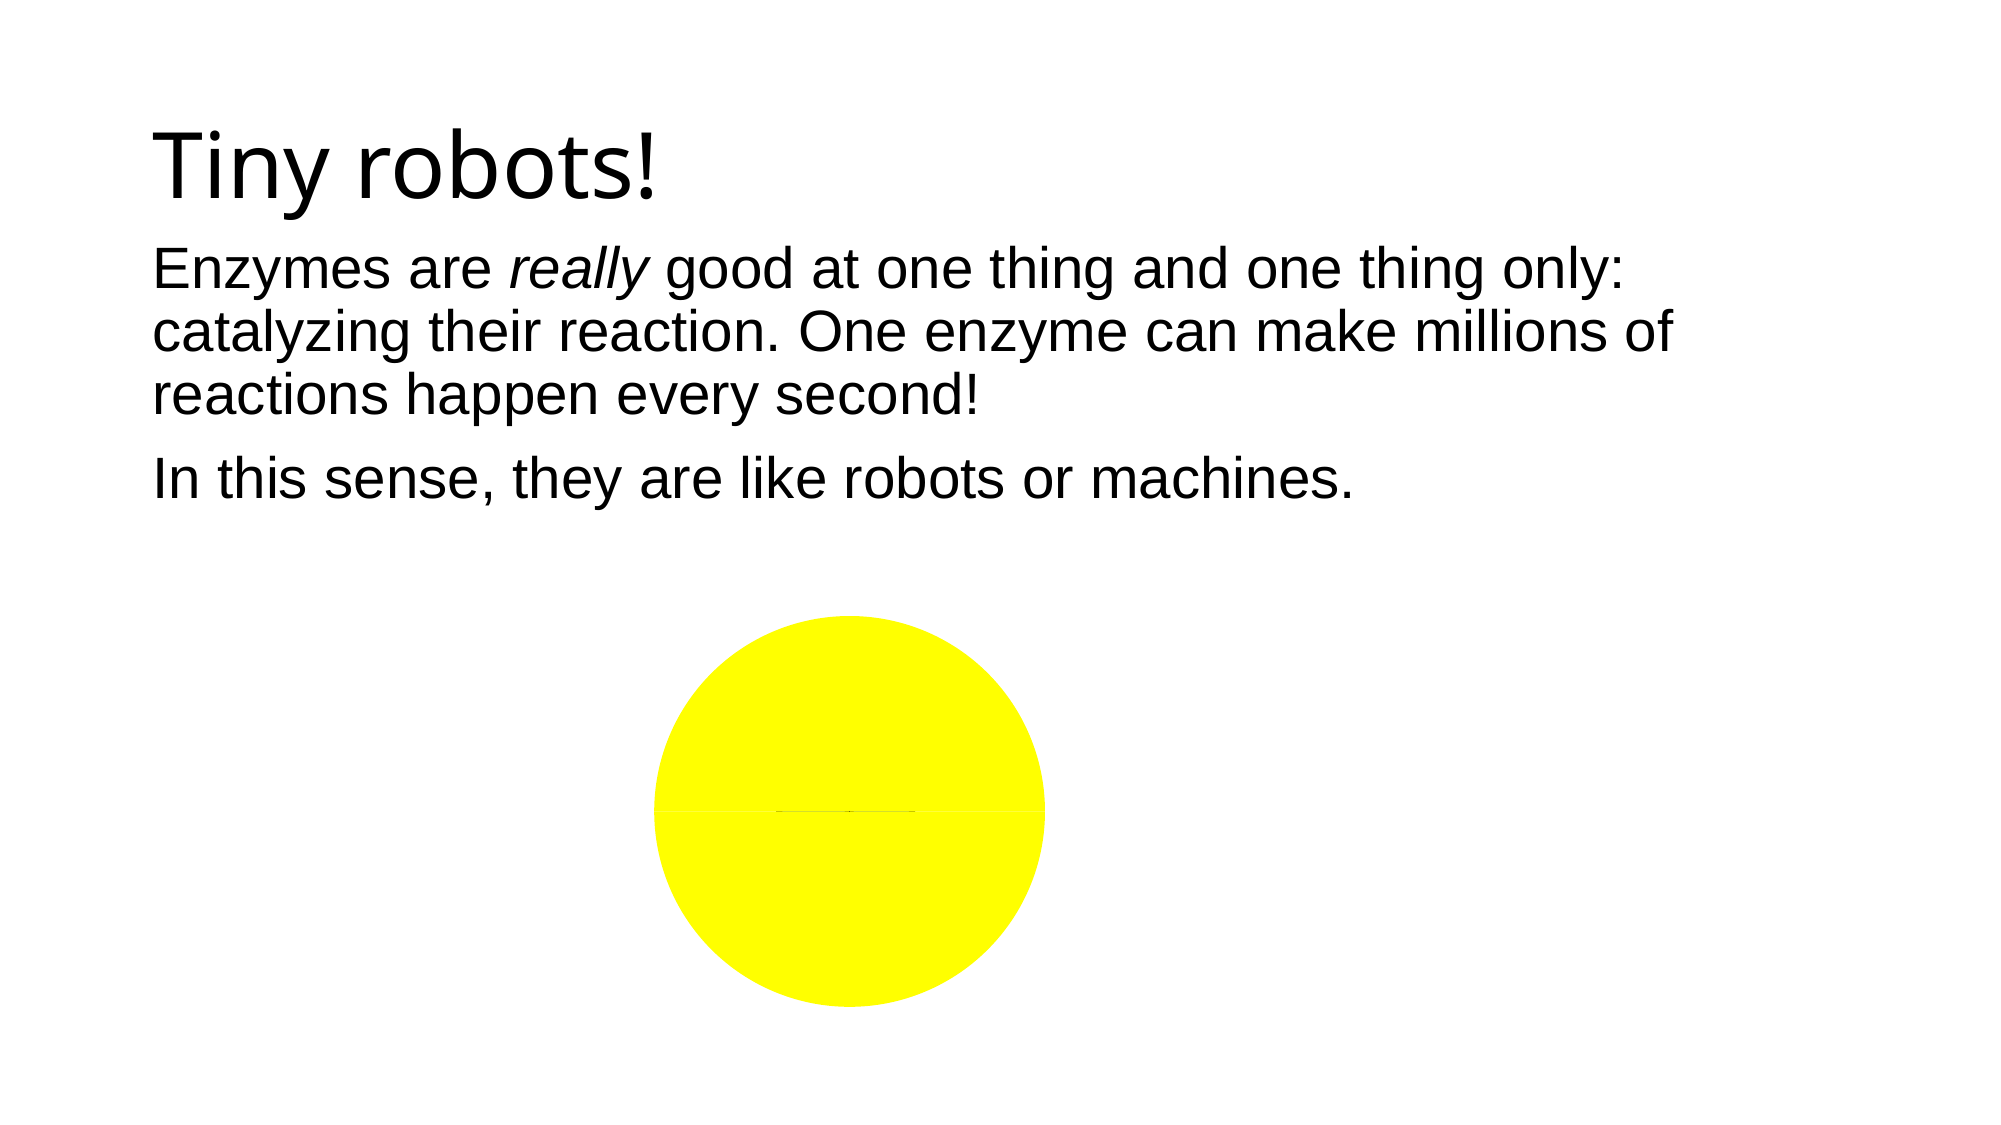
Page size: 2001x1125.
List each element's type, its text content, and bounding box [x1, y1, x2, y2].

text_box [653, 614, 1047, 810]
list Enzymes are really good at one thing and one thing only: catalyzing their reaction. One enzyme can make millions of reactions happen every second! In this sense, they are like robots or machines. [137, 230, 1863, 945]
text_box [653, 810, 1047, 1008]
title Tiny robots! [137, 59, 1863, 230]
